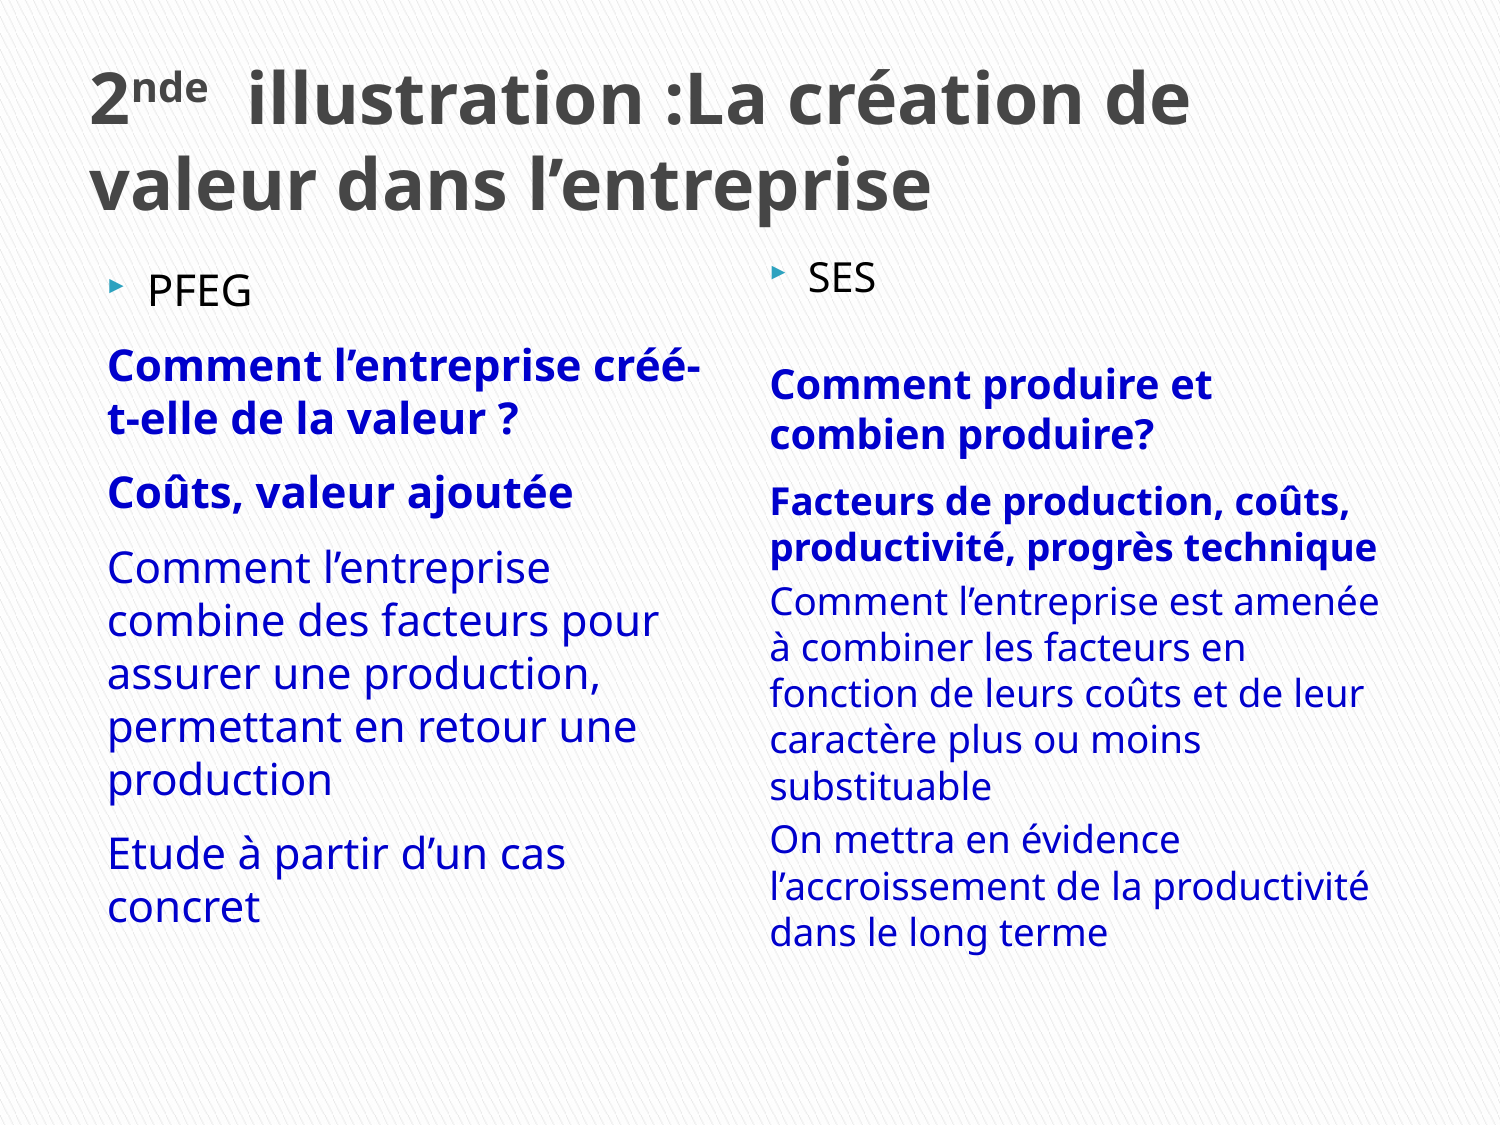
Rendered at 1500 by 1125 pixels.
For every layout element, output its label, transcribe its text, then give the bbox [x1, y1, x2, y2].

list PFEG Comment l’entreprise créé-t-elle de la valeur ? Coûts, valeur ajoutée Comment l’entreprise combine des facteurs pour assurer une production, permettant en retour une production Etude à partir d’un cas concret [75, 255, 738, 941]
title 2nde illustration :La création de valeur dans l’entreprise [75, 44, 1425, 233]
list SES Comment produire et combien produire? Facteurs de production, coûts, productivité, progrès technique Comment l’entreprise est amenée à combiner les facteurs en fonction de leurs coûts et de leur caractère plus ou moins substituable On mettra en évidence l’accroissement de la productivité dans le long terme [738, 243, 1402, 976]
